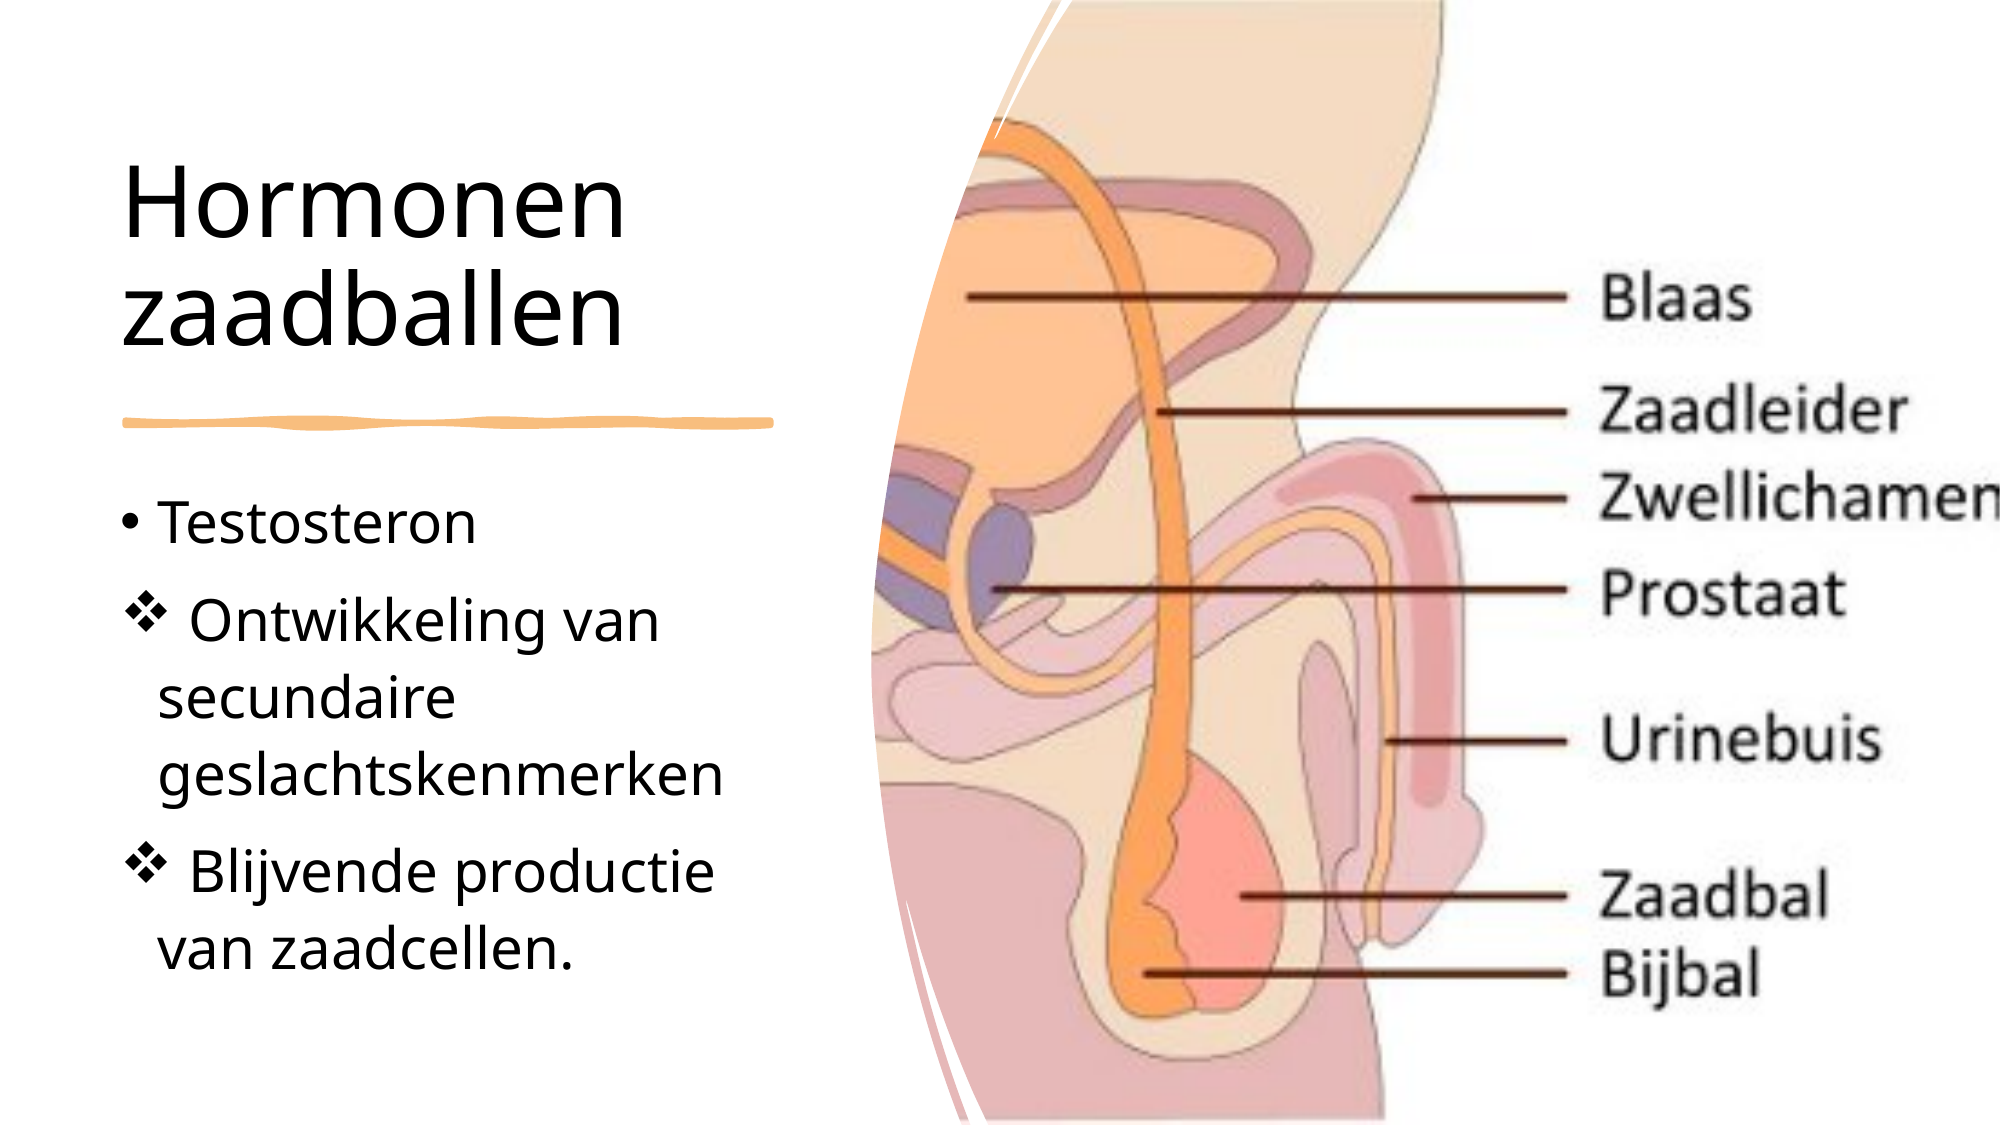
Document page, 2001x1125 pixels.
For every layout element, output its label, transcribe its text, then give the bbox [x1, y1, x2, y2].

picture [871, 0, 2000, 1125]
title Hormonen zaadballen [105, 53, 822, 375]
text_box [124, 417, 772, 429]
list Testosteron Ontwikkeling van secundaire geslachtskenmerken Blijvende productie van zaadcellen. [105, 471, 802, 1016]
text_box [0, 0, 871, 1125]
